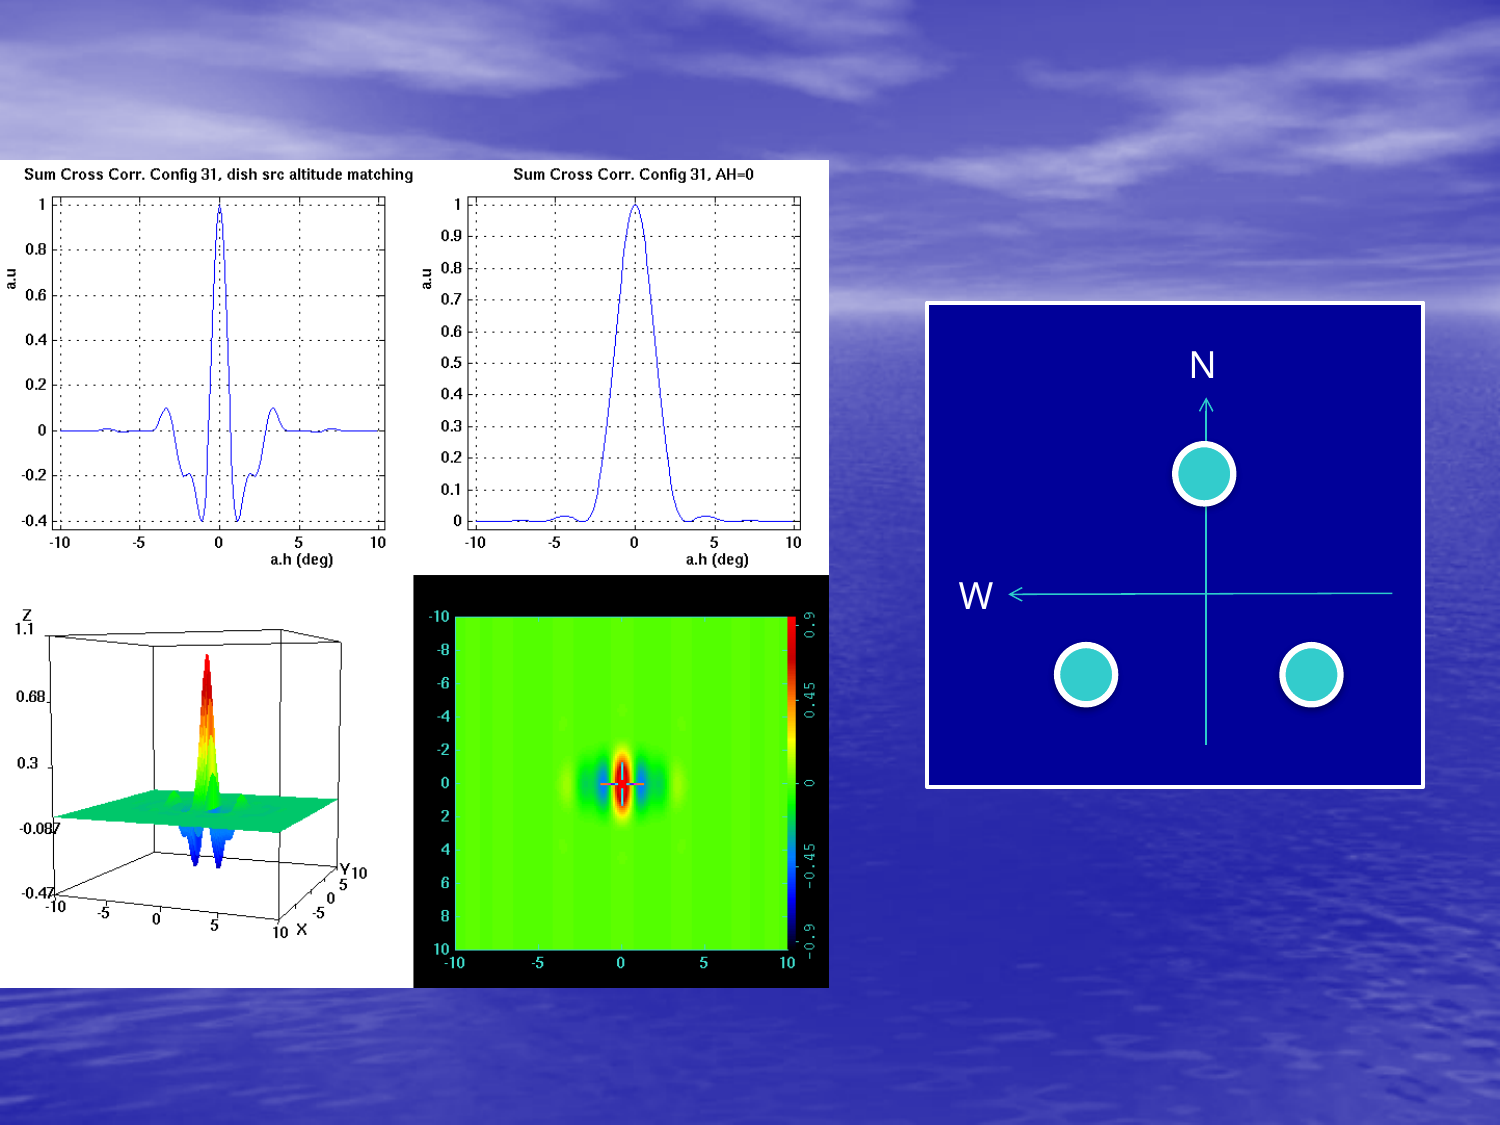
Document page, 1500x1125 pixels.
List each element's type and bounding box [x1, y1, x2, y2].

text_box [926, 302, 1424, 788]
picture [0, 160, 830, 988]
